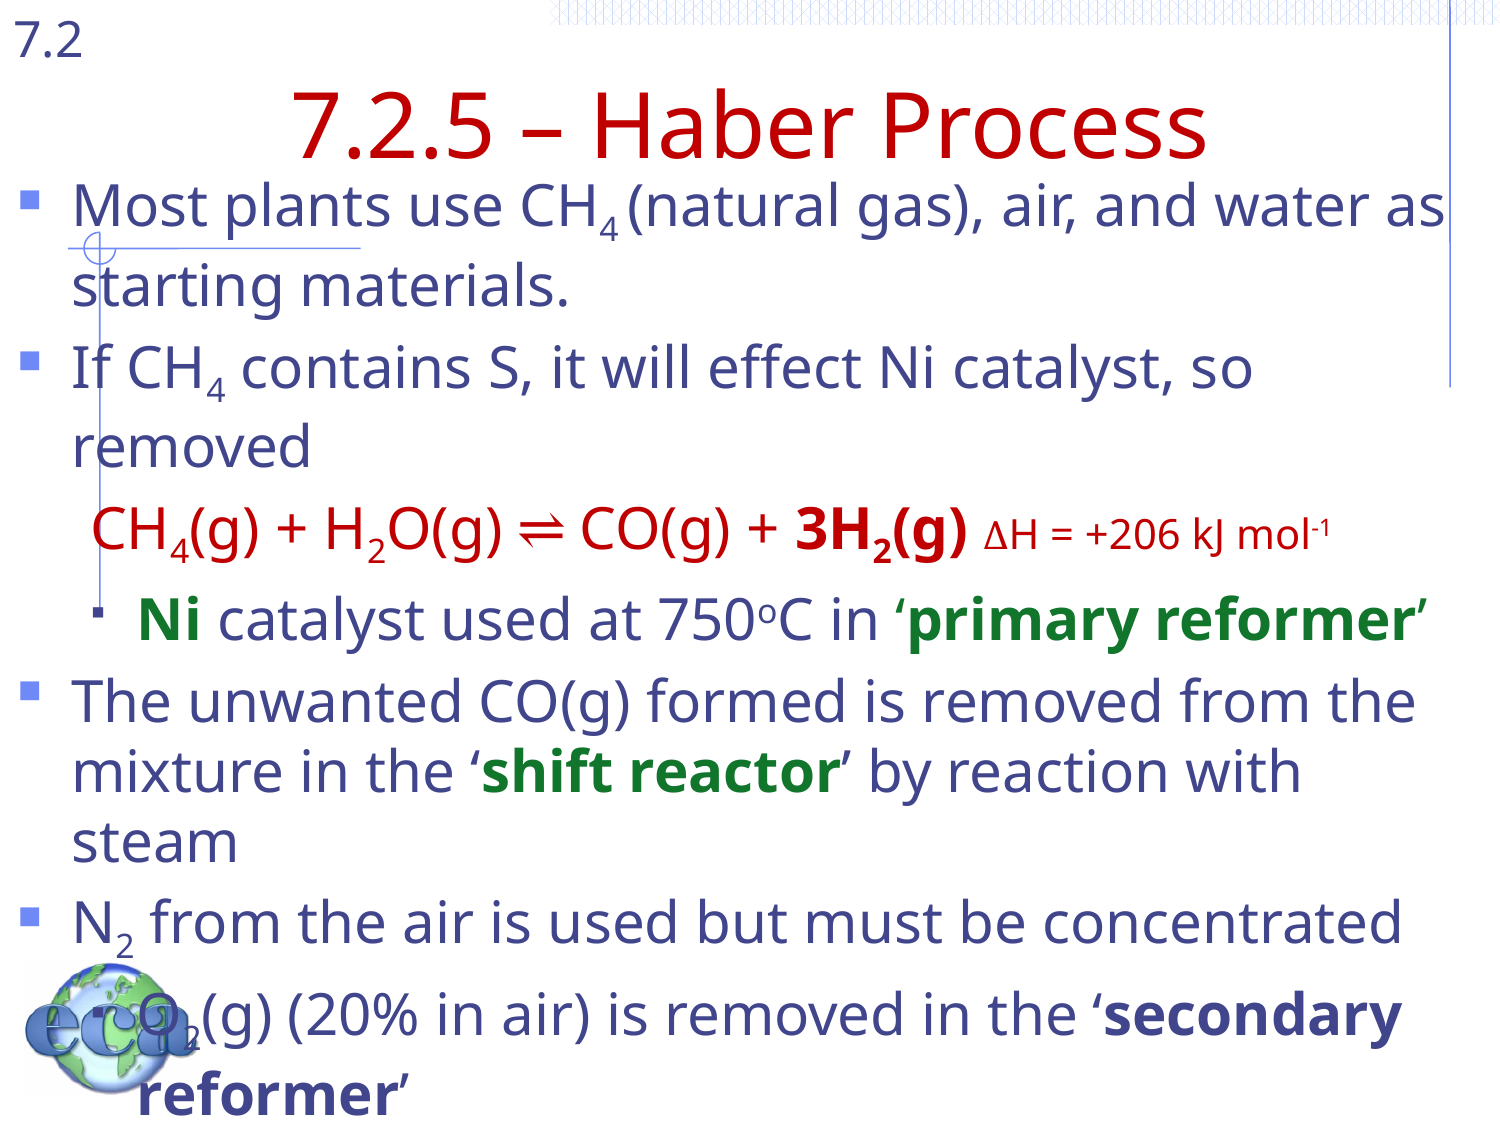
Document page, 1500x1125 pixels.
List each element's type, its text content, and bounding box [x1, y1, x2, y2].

list Most plants use CH4 (natural gas), air, and water as starting materials. If CH4 contains S, it will effect Ni catalyst, so removed CH4(g) + H2O(g) ⇌ CO(g) + 3H2(g) ∆H = +206 kJ mol-1 Ni catalyst used at 750oC in ‘primary reformer’ The unwanted CO(g) formed is removed from the mixture in the ‘shift reactor’ by reaction with steam N2 from the air is used but must be concentrated O2(g) (20% in air) is removed in the ‘secondary reformer’ Now, for the production of ammonia: N2(g) + 3H2(g) ⇌ 2NH3(g) ∆H = -92 kJ mol-1 [0, 160, 1500, 882]
title 7.2.5 – Haber Process [17, 49, 1483, 160]
picture [23, 960, 200, 1096]
